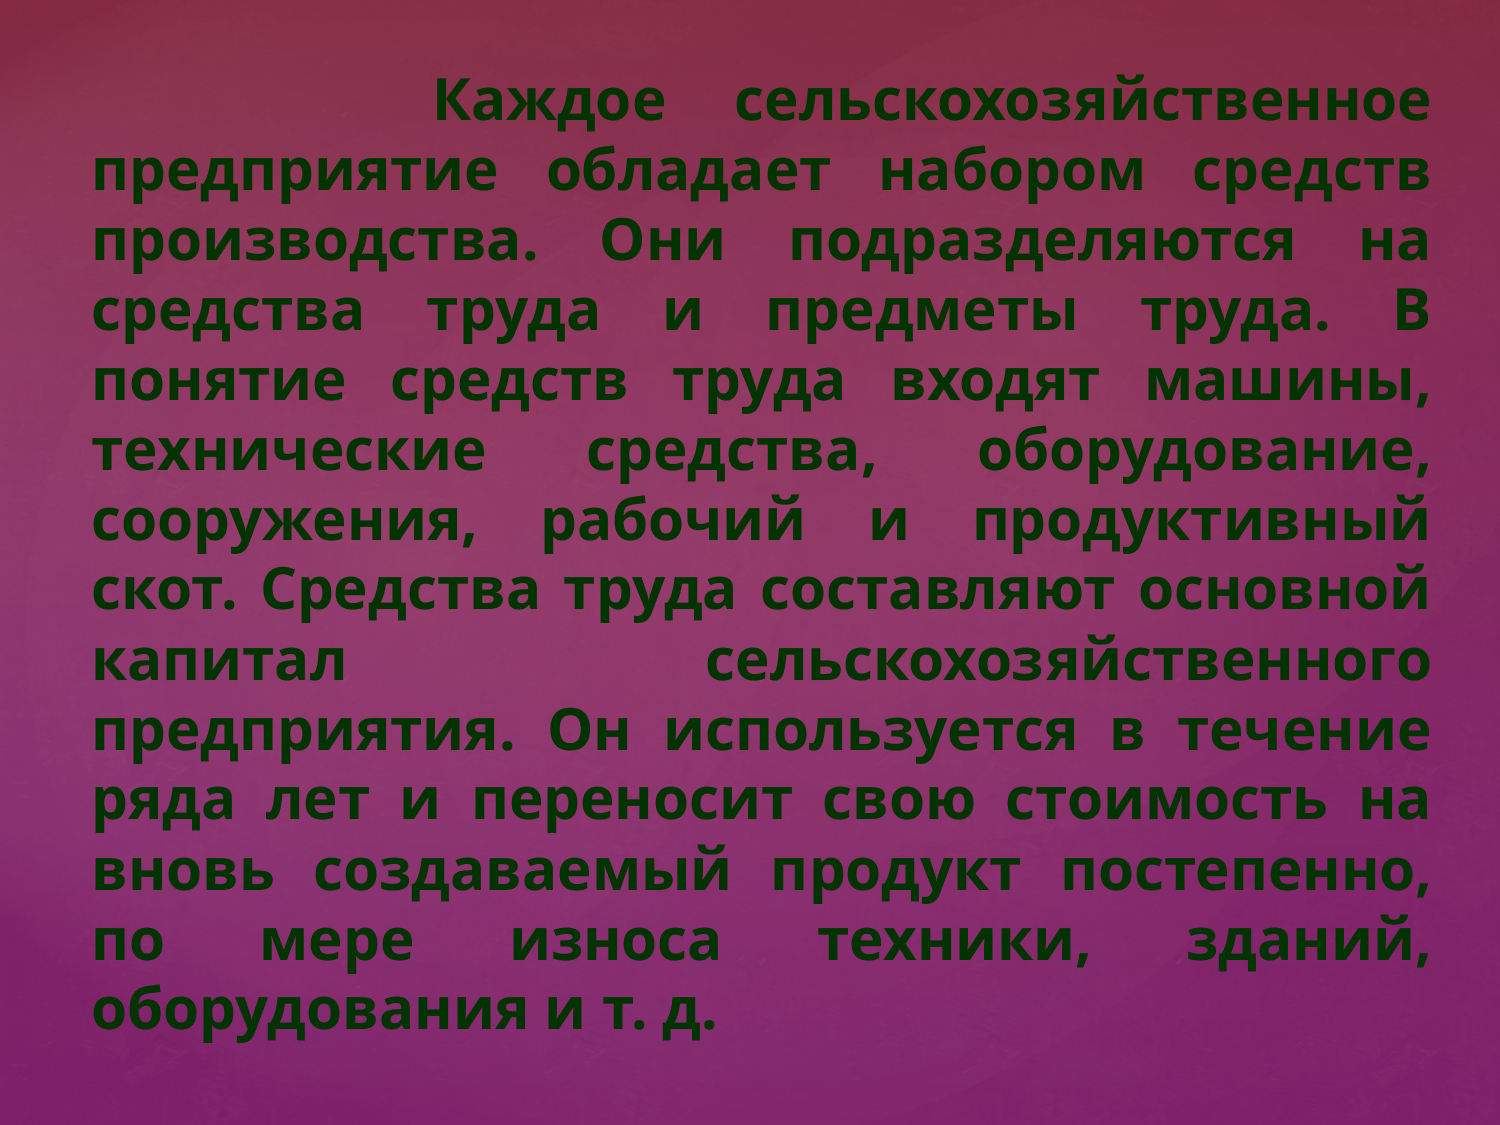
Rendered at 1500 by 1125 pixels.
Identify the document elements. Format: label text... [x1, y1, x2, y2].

text_box Каждое сельскохозяйственное предприятие обладает набором средств производства. Они подразделяются на средства труда и предметы труда. В понятие средств труда входят машины, технические средства, оборудование, сооружения, рабочий и продуктивный скот. Средства труда составляют основной капитал сельскохозяйственного предприятия. Он используется в течение ряда лет и переносит свою стоимость на вновь создаваемый продукт постепенно, по мере износа техники, зданий, оборудования и т. д. [76, 54, 1447, 1049]
